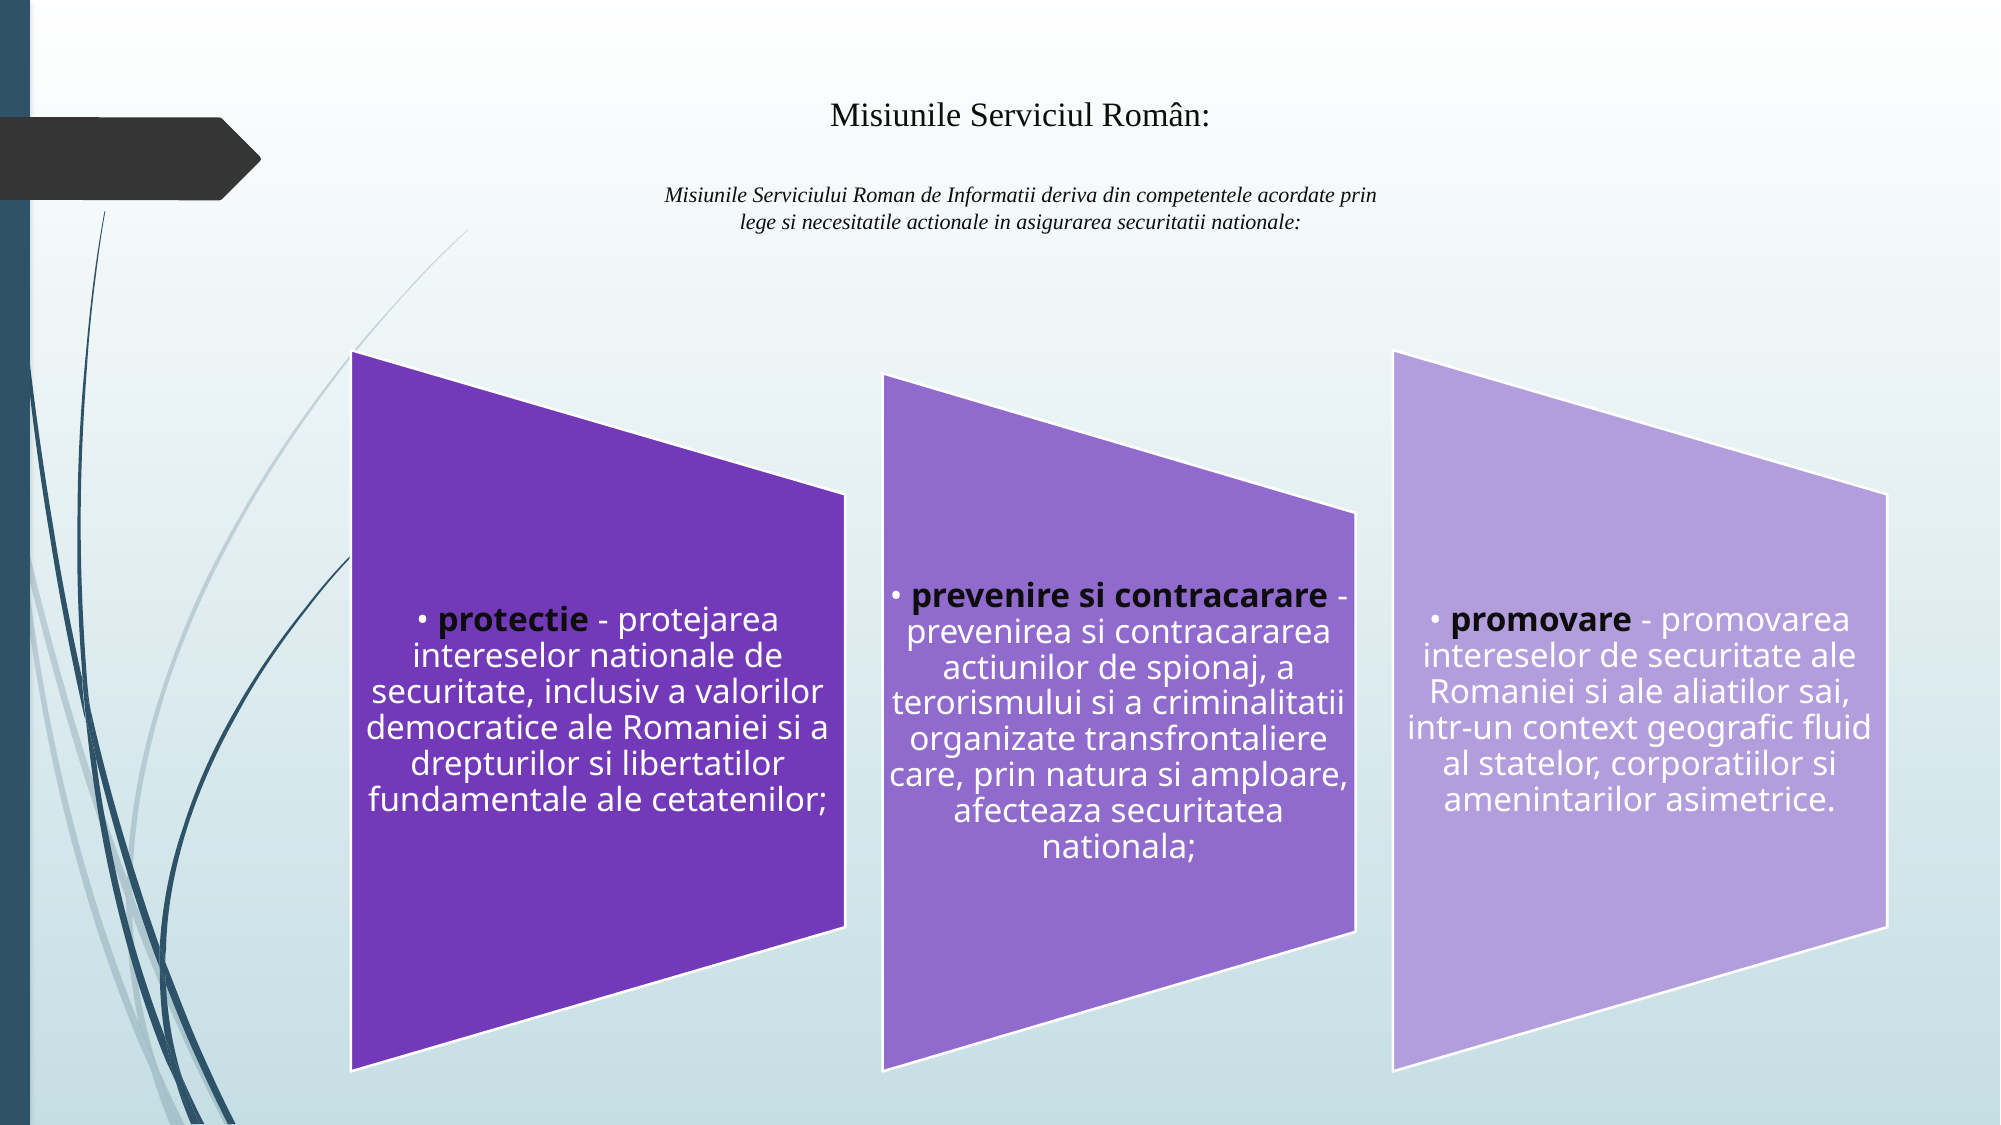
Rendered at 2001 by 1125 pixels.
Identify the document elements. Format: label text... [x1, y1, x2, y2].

title Misiunile Serviciul Român: Misiunile Serviciului Roman de Informatii deriva din competentele acordate prin lege si necesitatile actionale in asigurarea securitatii nationale: [154, 48, 1888, 295]
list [350, 349, 1888, 1072]
